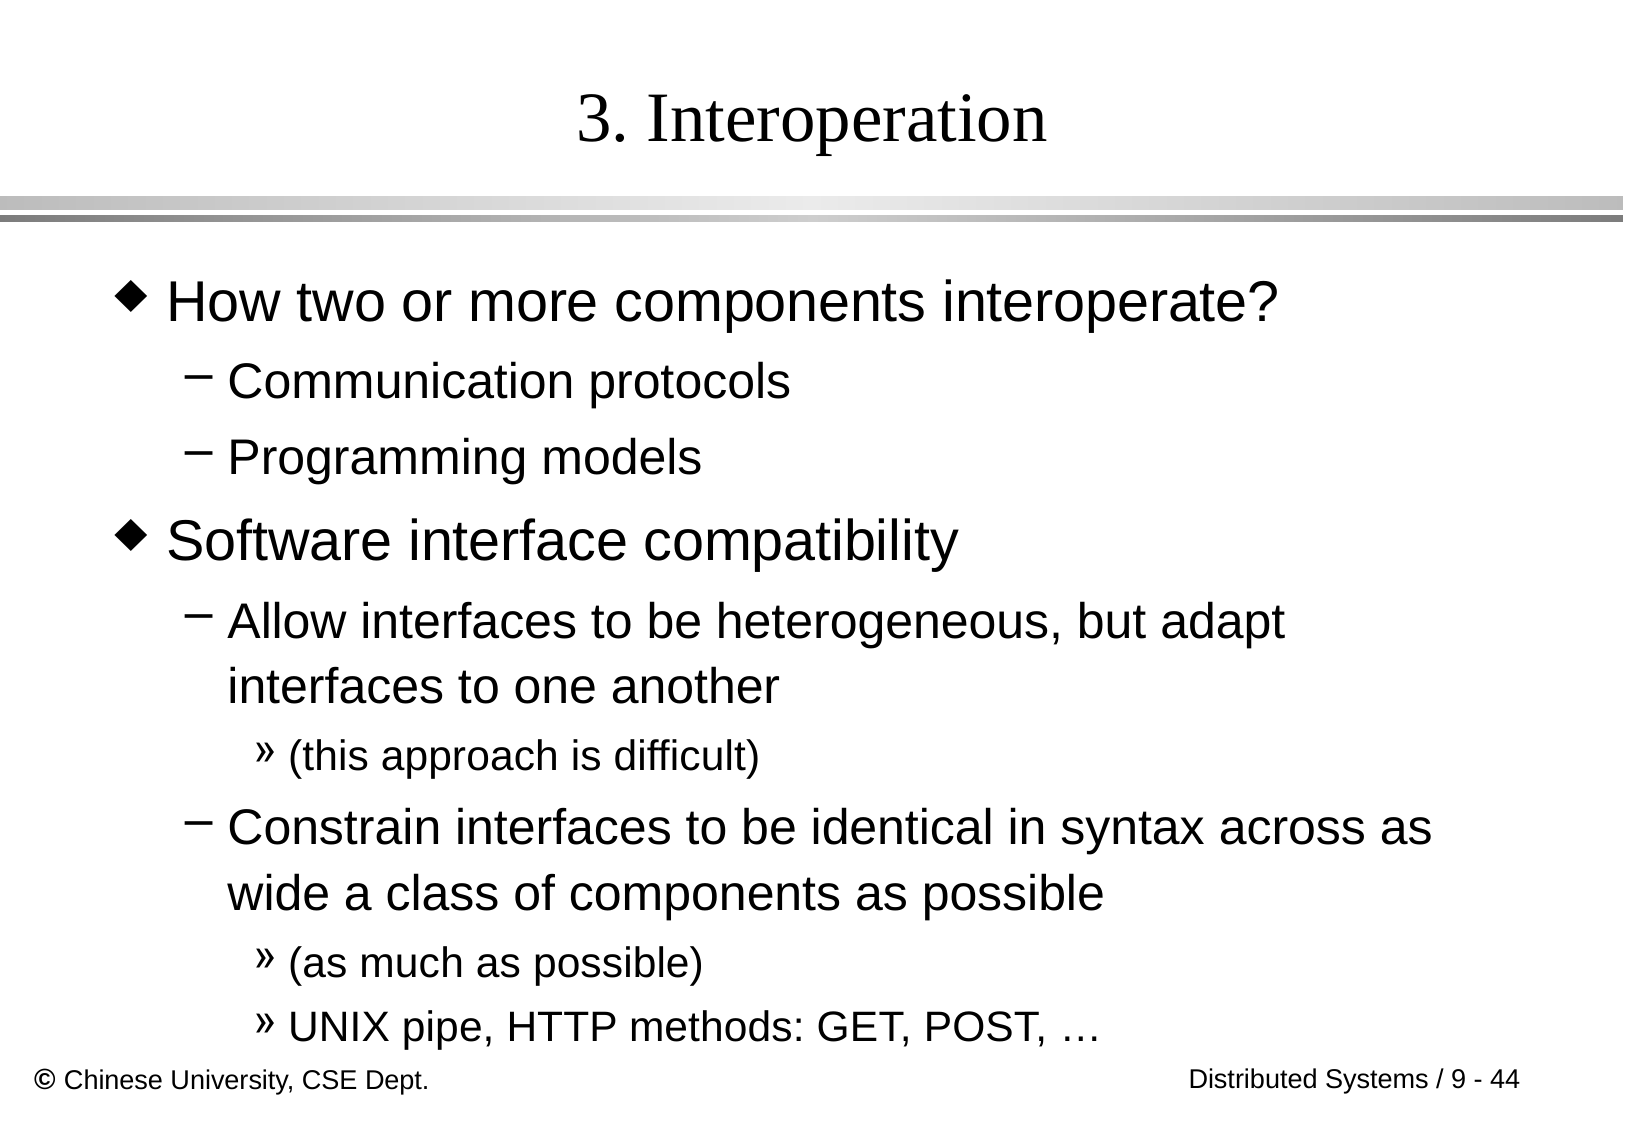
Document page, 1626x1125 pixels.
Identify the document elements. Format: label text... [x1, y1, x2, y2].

list How two or more components interoperate? Communication protocols Programming models Software interface compatibility Allow interfaces to be heterogeneous, but adapt interfaces to one another (this approach is difficult) Constrain interfaces to be identical in syntax across as wide a class of components as possible (as much as possible) UNIX pipe, HTTP methods: GET, POST, … [99, 249, 1506, 1063]
title 3. Interoperation [49, 62, 1576, 163]
